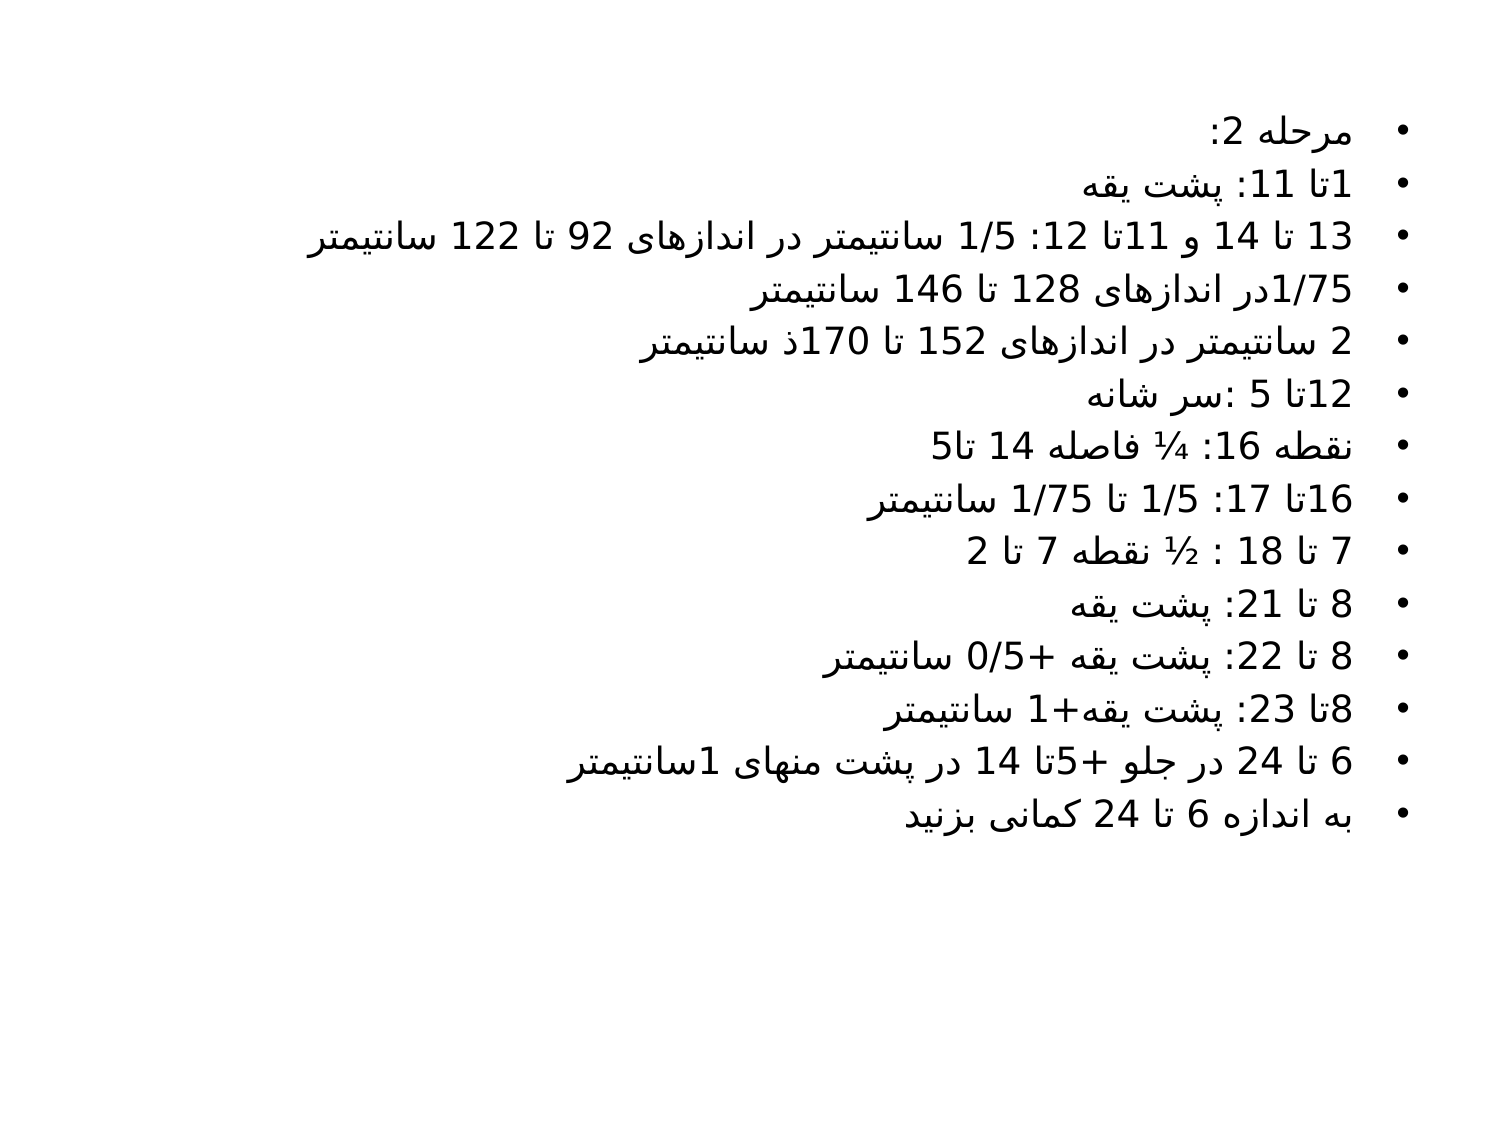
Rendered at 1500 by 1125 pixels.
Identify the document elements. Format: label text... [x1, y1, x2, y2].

list مرحله 2: 1تا 11: پشت یقه 13 تا 14 و 11تا 12: 1/5 سانتیمتر در اندازهای 92 تا 122 سانتیمتر 1/75در اندازهای 128 تا 146 سانتیمتر 2 سانتیمتر در اندازهای 152 تا 170ذ سانتیمتر 12تا 5 :سر شانه نقطه 16: ¼ فاصله 14 تا5 16تا 17: 1/5 تا 1/75 سانتیمتر 7 تا 18 : ½ نقطه 7 تا 2 8 تا 21: پشت یقه 8 تا 22: پشت یقه +0/5 سانتیمتر 8تا 23: پشت یقه+1 سانتیمتر 6 تا 24 در جلو +5تا 14 در پشت منهای 1سانتیمتر به اندازه 6 تا 24 کمانی بزنید [75, 99, 1425, 1068]
